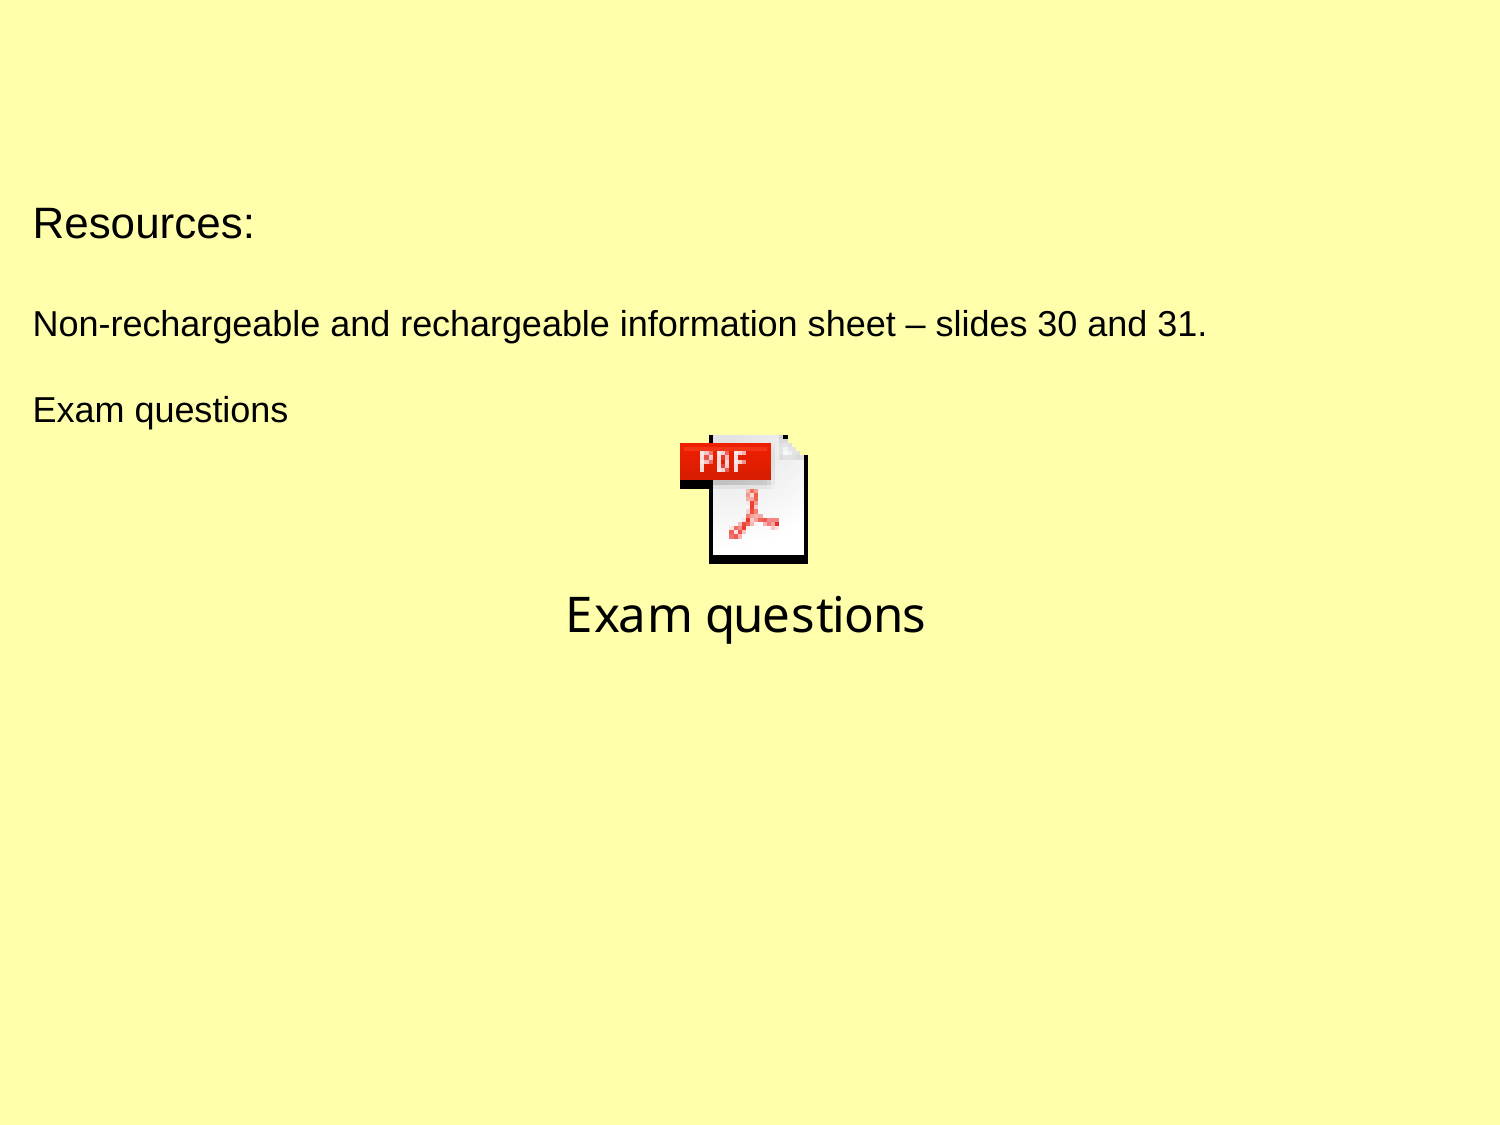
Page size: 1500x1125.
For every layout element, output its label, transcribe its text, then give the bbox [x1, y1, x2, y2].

title Resources: Non-rechargeable and rechargeable information sheet – slides 30 and 31. Exam questions [17, 184, 1293, 598]
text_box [548, 431, 944, 765]
